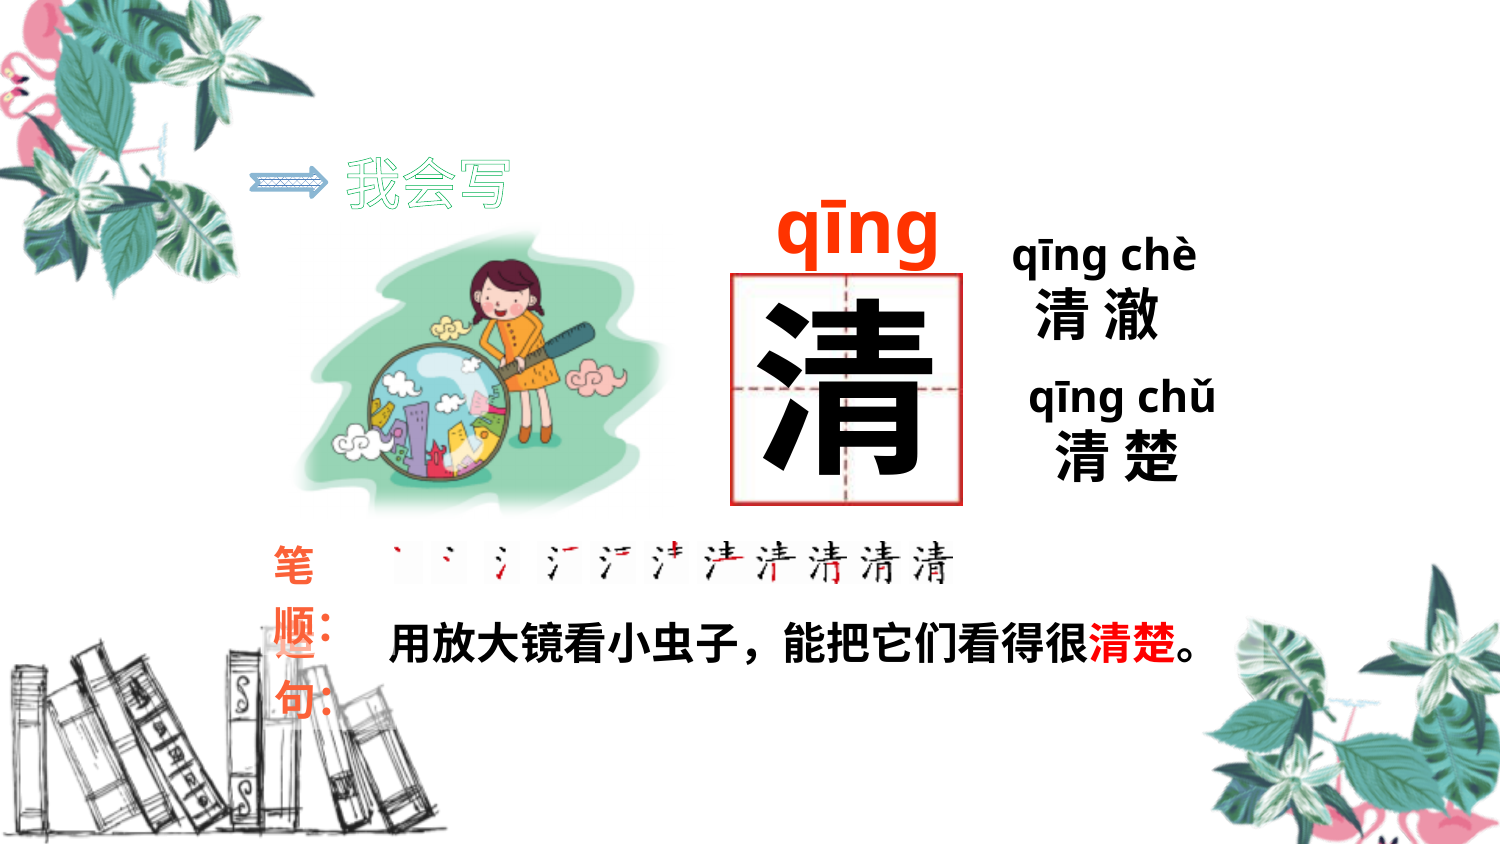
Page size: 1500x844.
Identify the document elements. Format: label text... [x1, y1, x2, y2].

text_box 造句： [263, 656, 396, 730]
picture [643, 532, 689, 586]
picture [696, 540, 902, 586]
picture [484, 540, 521, 586]
text_box qīng chè 清 澈 [1000, 221, 1209, 353]
picture [1107, 470, 1500, 844]
text_box qīng chǔ 清 楚 [1016, 362, 1229, 494]
picture [431, 540, 468, 586]
text_box 我会写 [333, 142, 525, 219]
picture [0, 605, 467, 844]
picture [537, 540, 583, 586]
text_box 笔顺： [262, 523, 396, 656]
picture [394, 541, 423, 586]
text_box qīng [763, 172, 954, 261]
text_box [730, 263, 963, 507]
text_box 用放大镜看小虫子，能把它们看得很清楚。 [377, 599, 1264, 675]
picture [590, 540, 636, 586]
text_box [249, 165, 329, 199]
picture [909, 540, 953, 585]
picture [0, 0, 676, 521]
